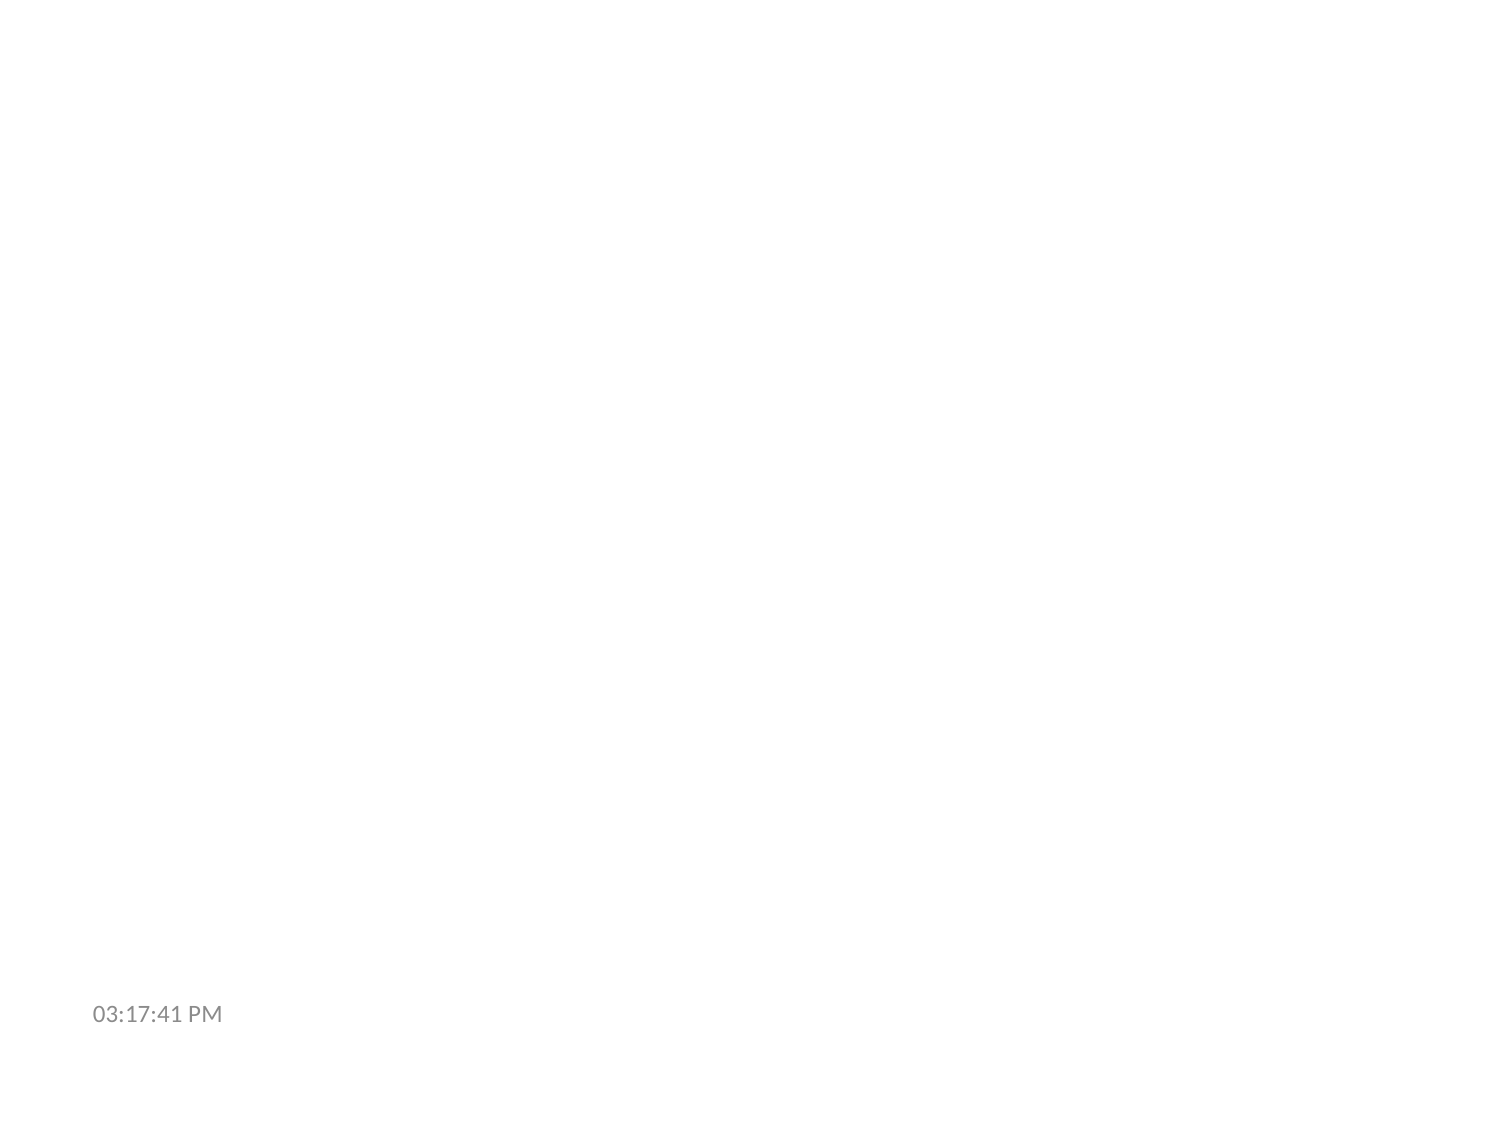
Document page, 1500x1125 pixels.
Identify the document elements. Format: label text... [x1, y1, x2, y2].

text_box 3:35:09 PM [77, 982, 428, 1043]
